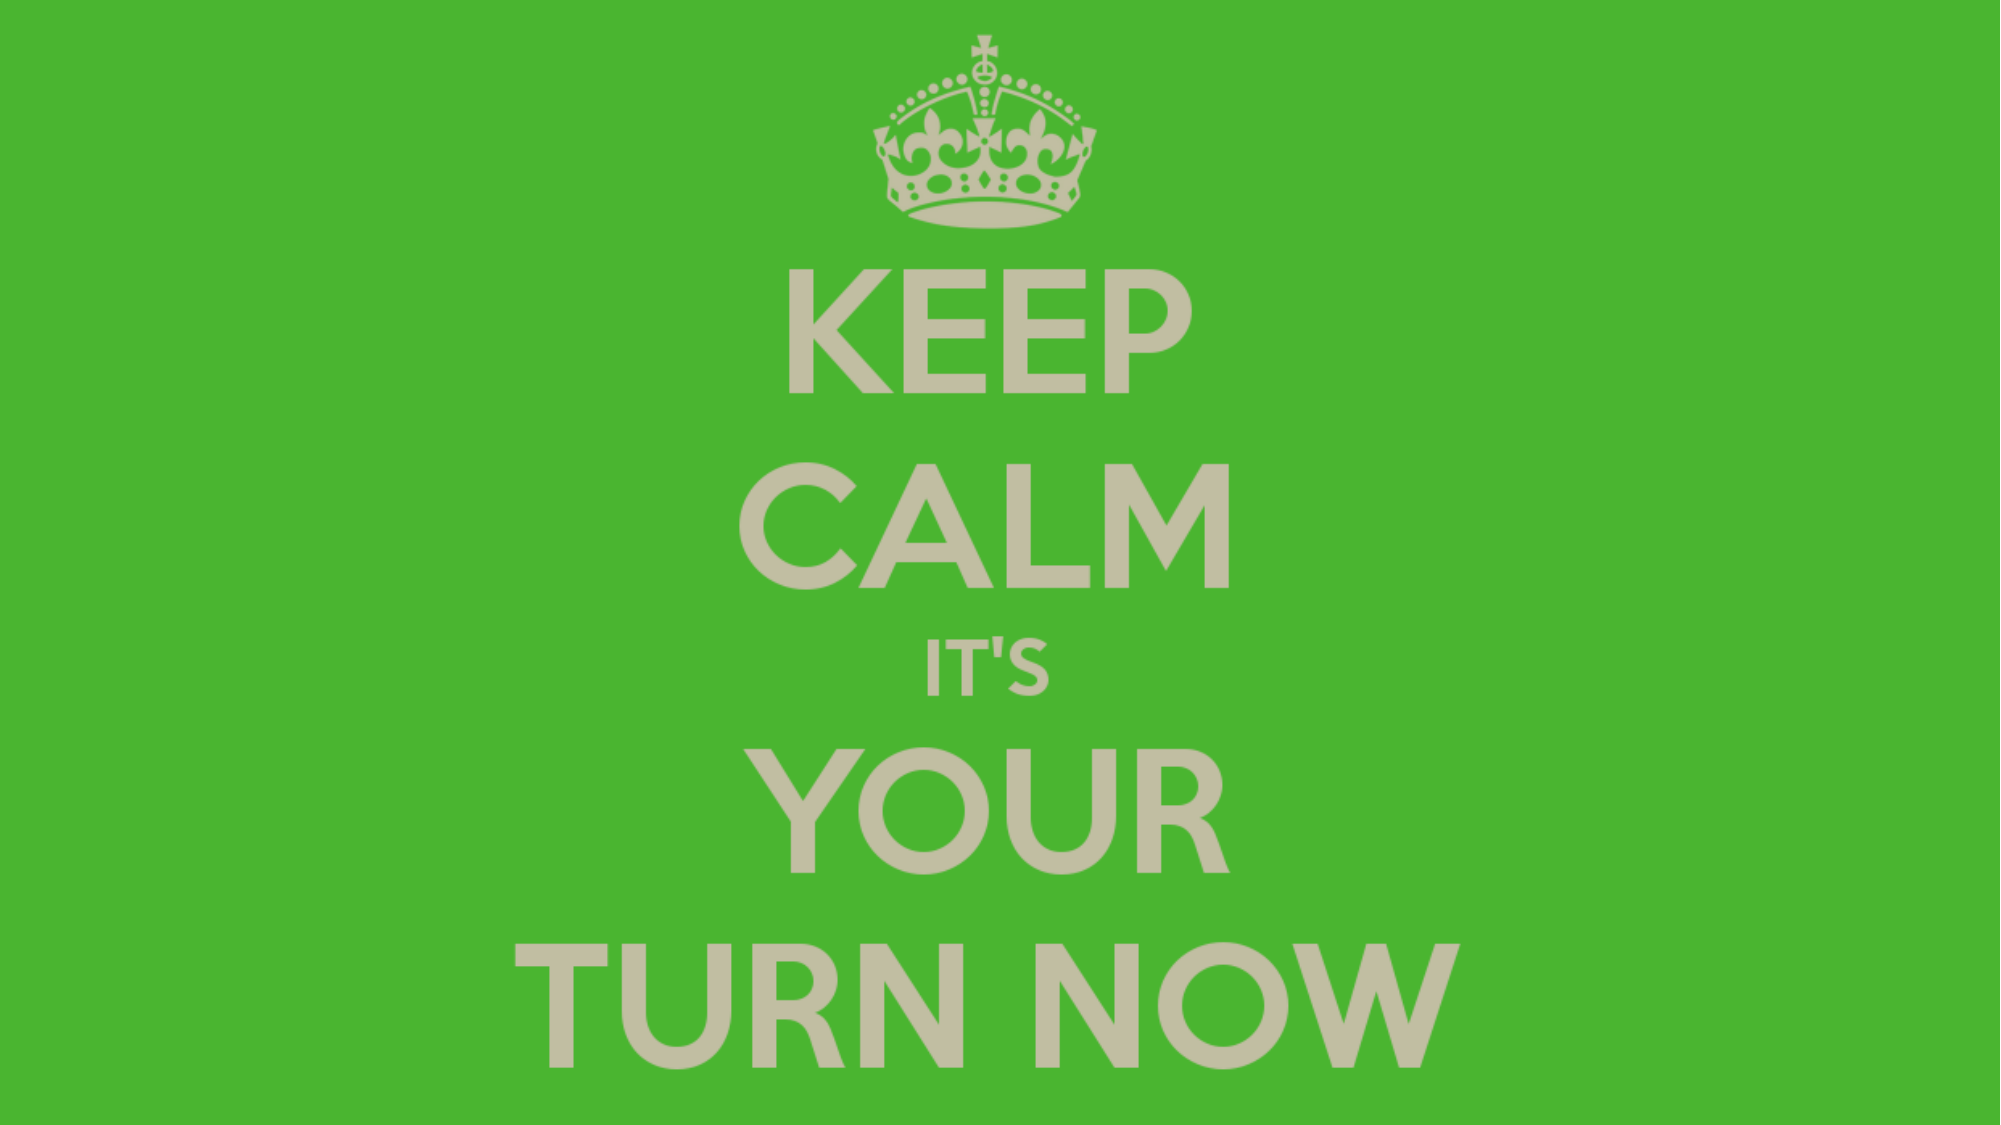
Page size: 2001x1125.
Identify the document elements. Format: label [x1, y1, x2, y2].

picture [503, 0, 1469, 1125]
